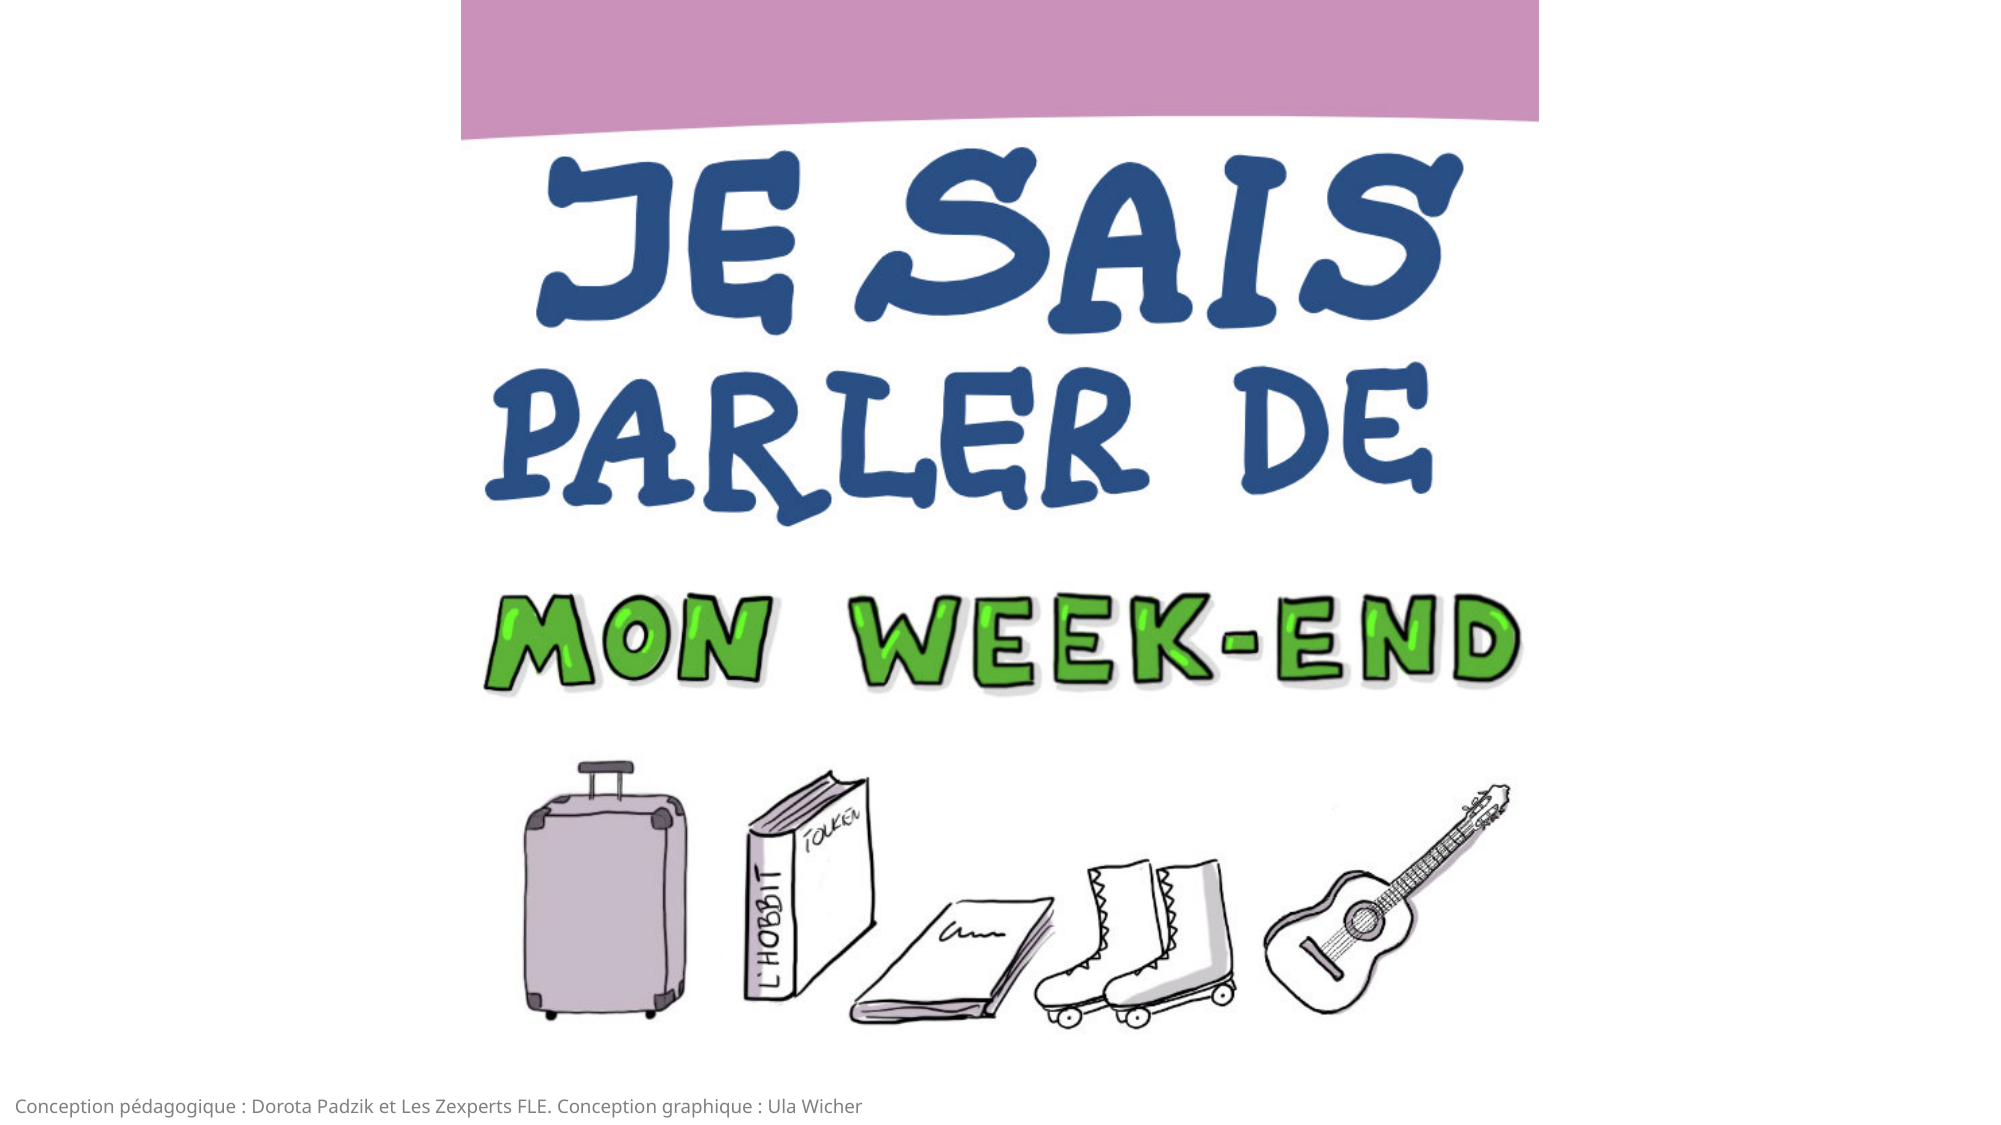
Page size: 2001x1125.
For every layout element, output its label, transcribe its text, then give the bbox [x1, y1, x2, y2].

picture [461, 0, 1539, 1078]
text_box Conception pédagogique : Dorota Padzik et Les Zexperts FLE. Conception graphique : Ula Wicher [0, 1087, 1000, 1125]
